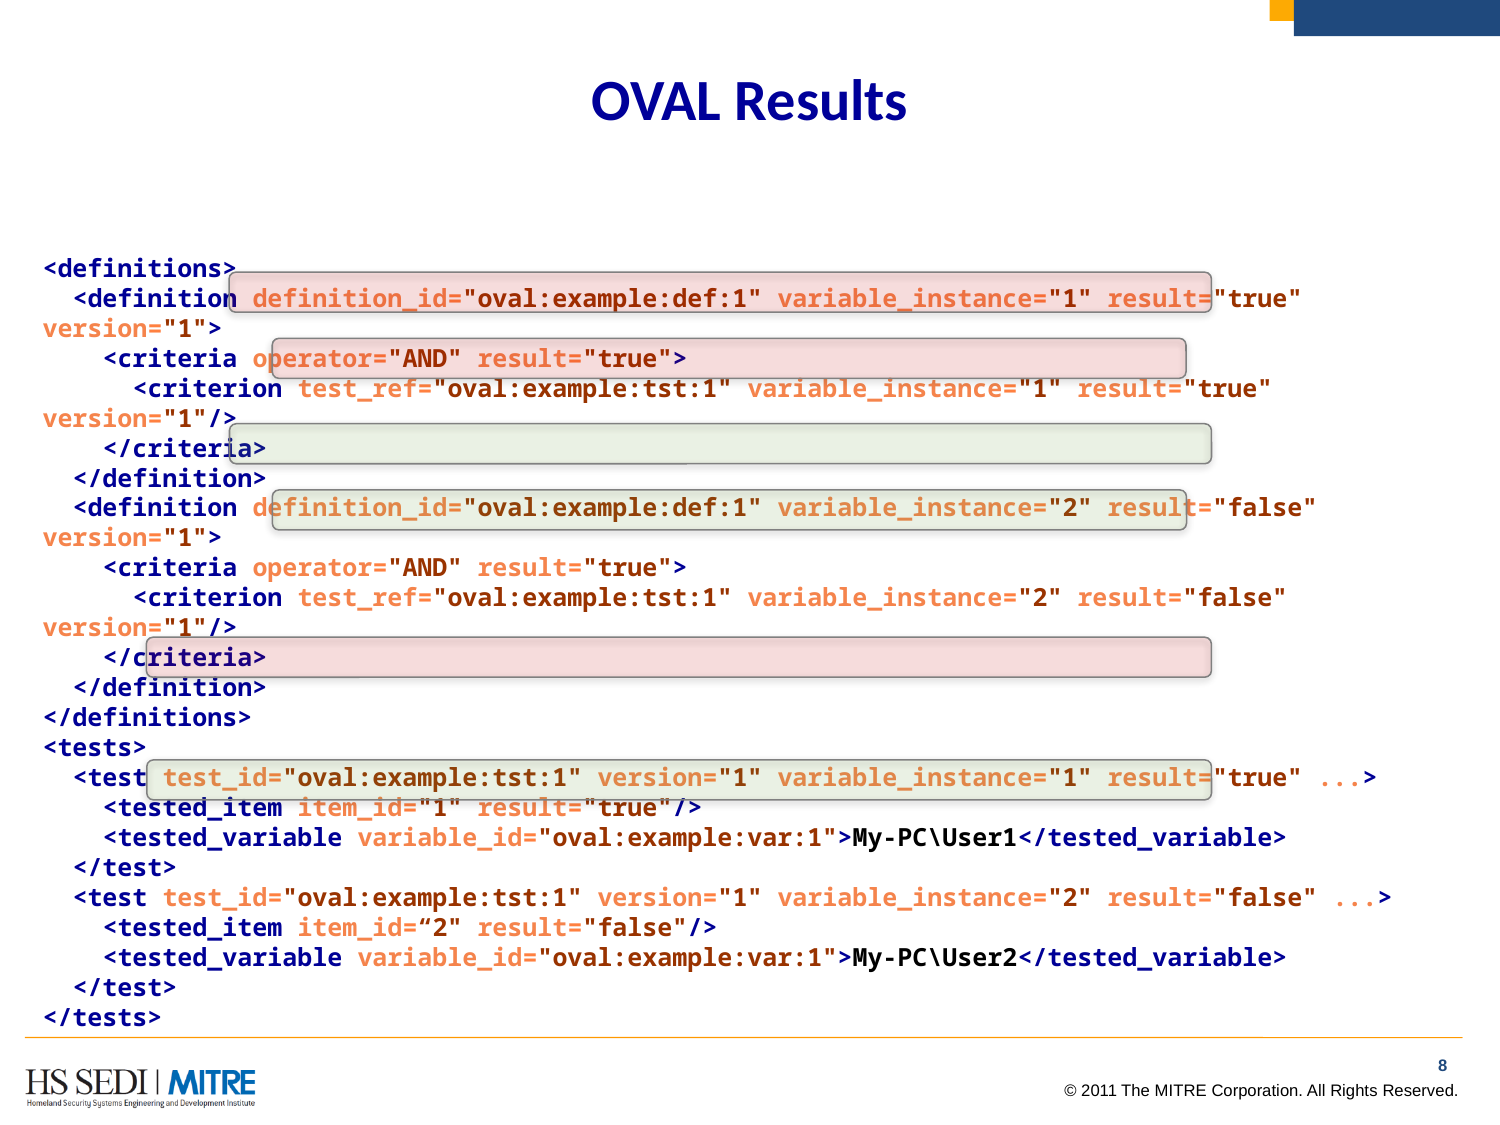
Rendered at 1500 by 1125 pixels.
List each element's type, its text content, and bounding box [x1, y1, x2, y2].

text_box [228, 422, 1213, 465]
text_box [146, 759, 1213, 801]
text_box [228, 271, 1213, 313]
text_box [271, 489, 1188, 531]
picture [20, 1058, 271, 1122]
text_box [145, 636, 1213, 679]
slide_number 7 [1374, 1049, 1463, 1076]
text_box <definitions> <definition definition_id="oval:example:def:1" variable_instance="1" result="true" version="1"> <criteria operator="AND" result="true"> <criterion test_ref="oval:example:tst:1" variable_instance="1" result="true" version="1"/> </criteria> </definition> <definition definition_id="oval:example:def:1" variable_instance="2" result="false" version="1"> <criteria operator="AND" result="true"> <criterion test_ref="oval:example:tst:1" variable_instance="2" result="false" version="1"/> </criteria> </definition> </definitions> <tests> <test test_id="oval:example:tst:1" version="1" variable_instance="1" result="true" ...> <tested_item item_id="1" result="true"/> <tested_variable variable_id="oval:example:var:1">My-PC\User1</tested_variable> </test> <test test_id="oval:example:tst:1" version="1" variable_instance="2" result="false" ...> <tested_item item_id=“2" result="false"/> <tested_variable variable_id="oval:example:var:1">My-PC\User2</tested_variable> </test> </tests> [27, 245, 1465, 1039]
text_box [271, 337, 1187, 380]
title OVAL Results [43, 62, 1457, 151]
